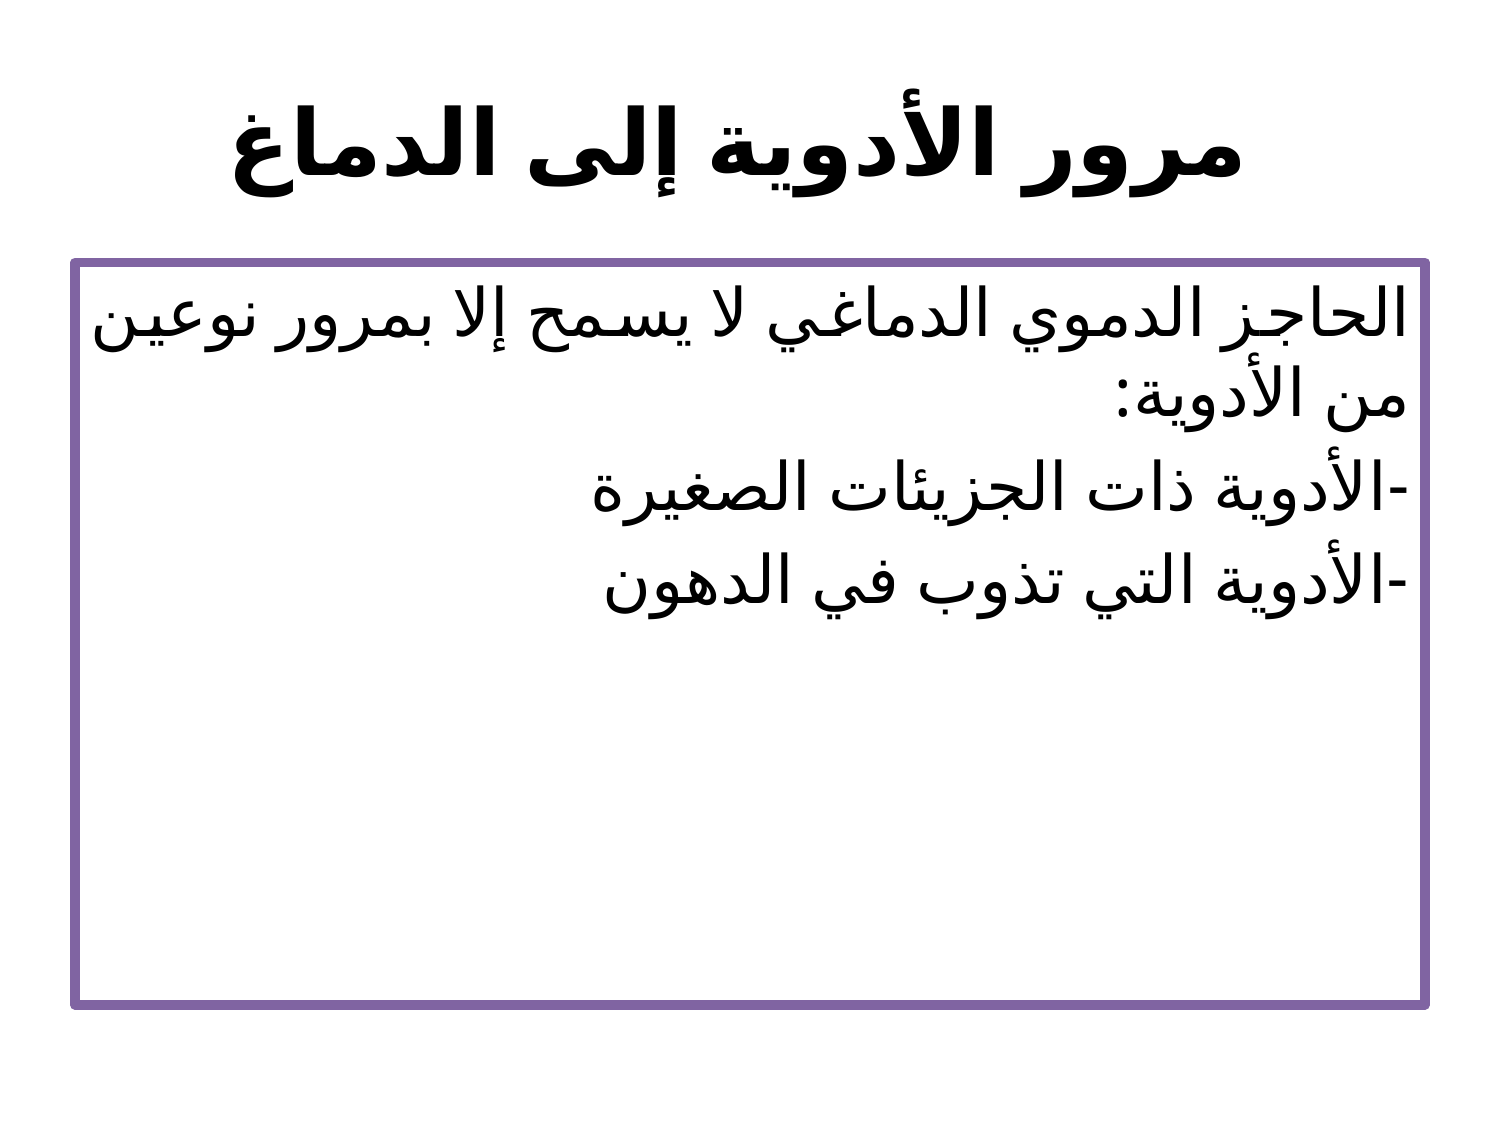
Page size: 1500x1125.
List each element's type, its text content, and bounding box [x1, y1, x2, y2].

title مرور الأدوية إلى الدماغ [75, 45, 1425, 233]
list الحاجز الدموي الدماغي لا يسمح إلا بمرور نوعين من الأدوية: -الأدوية ذات الجزيئات الصغيرة -الأدوية التي تذوب في الدهون [75, 262, 1425, 1005]
